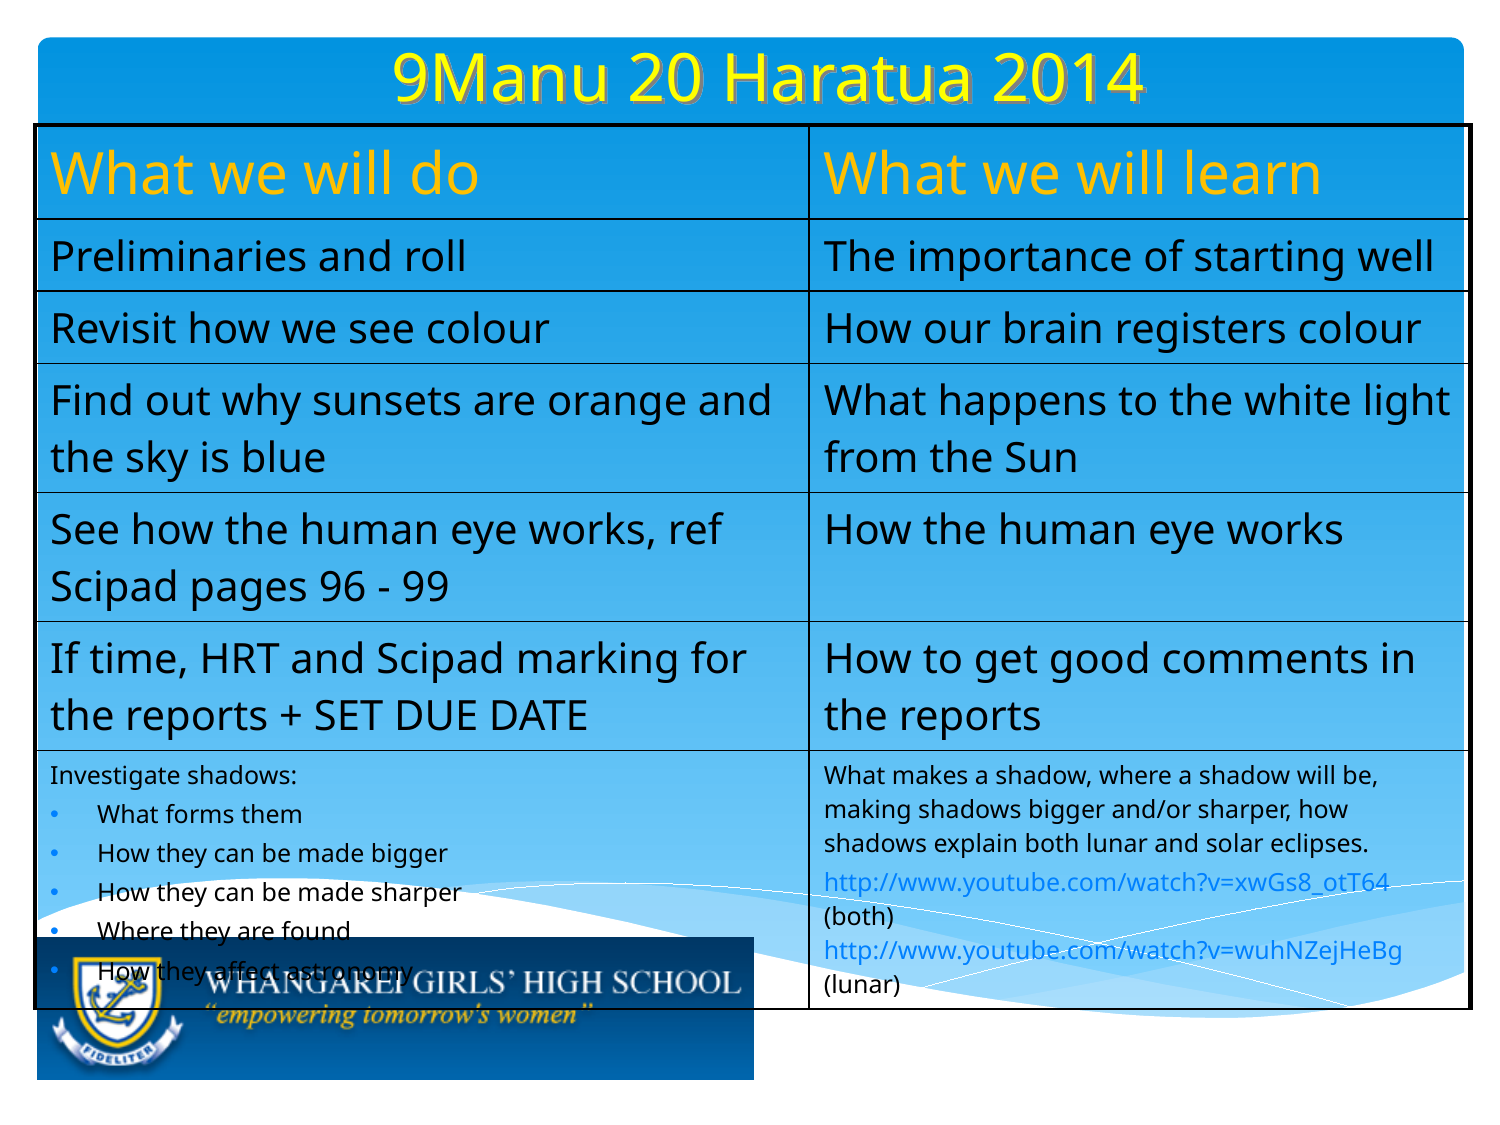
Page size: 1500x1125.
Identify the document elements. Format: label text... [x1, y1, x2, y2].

table_cell Investigate shadows: What forms them How they can be made bigger How they can be made sharper Where they are found How they affect astronomy [37, 751, 808, 1008]
table_cell How to get good comments in the reports [810, 622, 1468, 750]
table_cell Preliminaries and roll [37, 220, 808, 290]
table_header What we will learn [810, 127, 1468, 218]
table_cell What happens to the white light from the Sun [810, 364, 1468, 492]
text_box 9Manu 20 Haratua 2014 [162, 24, 1375, 123]
table_cell If time, HRT and Scipad marking for the reports + SET DUE DATE [37, 622, 808, 750]
table_cell The importance of starting well [810, 220, 1468, 290]
table_cell What makes a shadow, where a shadow will be, making shadows bigger and/or sharper, how shadows explain both lunar and solar eclipses. http://www.youtube.com/watch?v=xwGs8_otT64 (both) http://www.youtube.com/watch?v=wuhNZejHeBg (lunar) [810, 751, 1468, 1008]
table_cell How our brain registers colour [810, 292, 1468, 363]
picture [37, 937, 754, 1080]
table_cell Find out why sunsets are orange and the sky is blue [37, 364, 808, 492]
table_cell See how the human eye works, ref Scipad pages 96 - 99 [37, 493, 808, 621]
table_header What we will do [37, 127, 808, 218]
table_cell How the human eye works [810, 493, 1468, 621]
table_cell Revisit how we see colour [37, 292, 808, 363]
